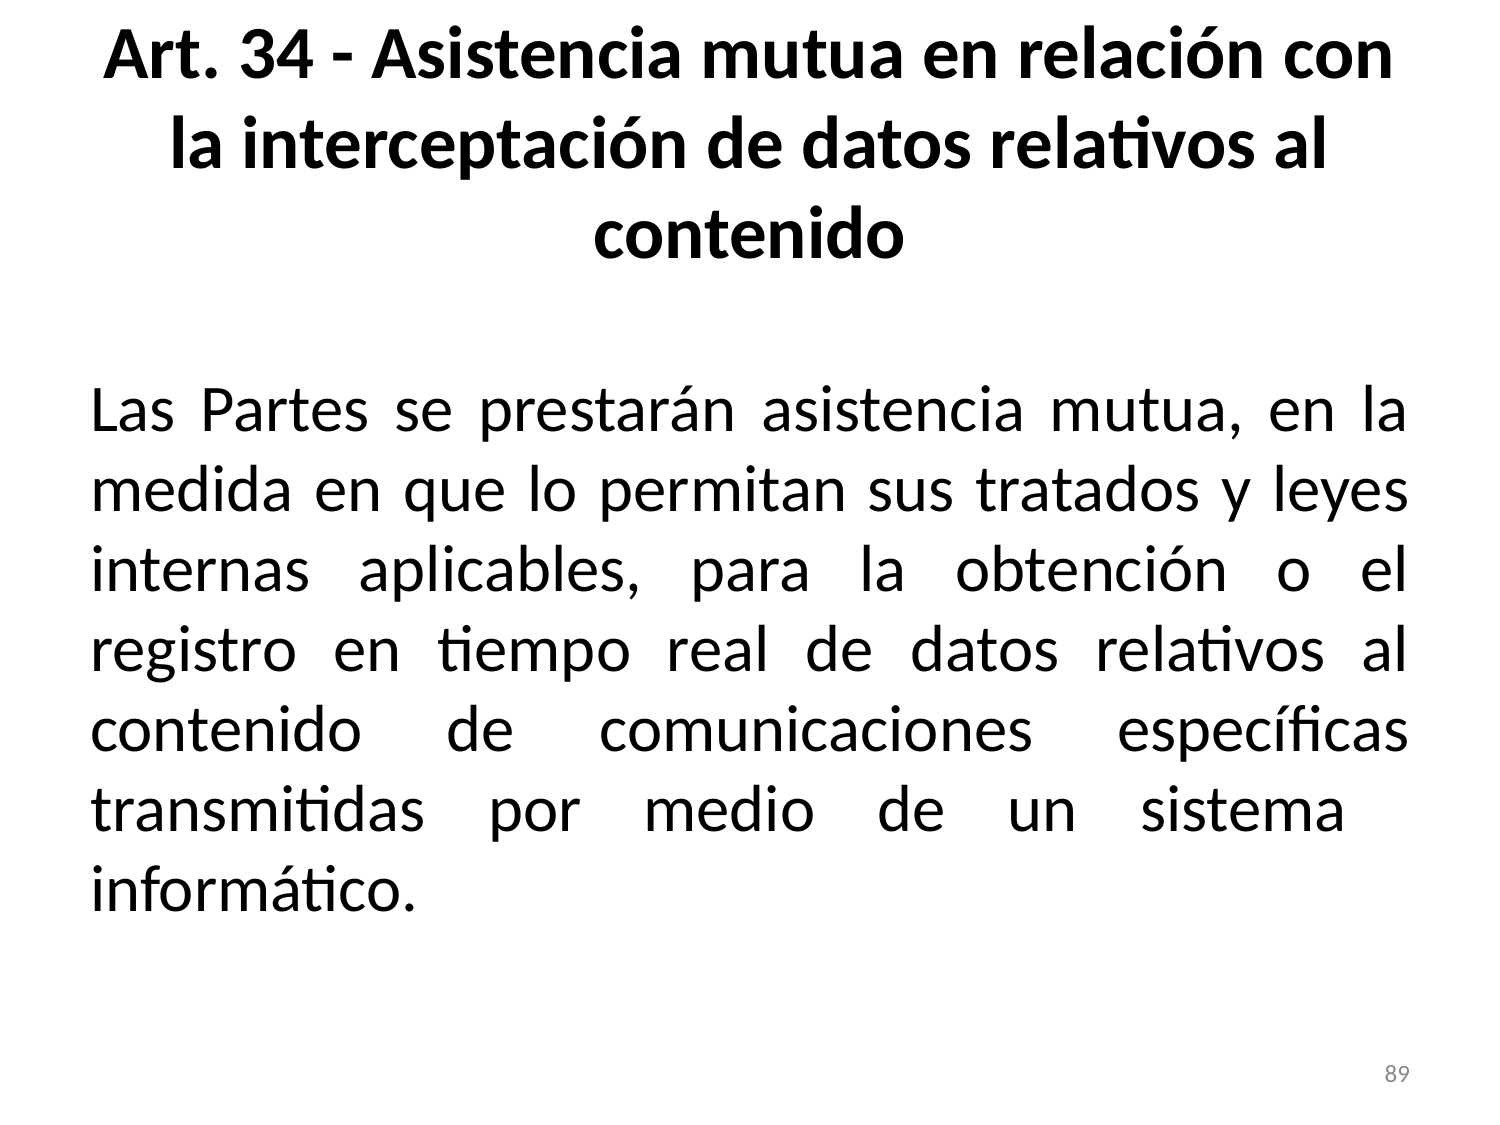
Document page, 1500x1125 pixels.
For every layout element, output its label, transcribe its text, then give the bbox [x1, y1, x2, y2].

title Art. 34 - Asistencia mutua en relación con la interceptación de datos relativos al contenido [75, 45, 1425, 233]
slide_number 89 [1074, 1042, 1425, 1103]
list Las Partes se prestarán asistencia mutua, en la medida en que lo permitan sus tratados y leyes internas aplicables, para la obtención o el registro en tiempo real de datos relativos al contenido de comunicaciones específicas transmitidas por medio de un sistema informático. [75, 357, 1425, 1039]
